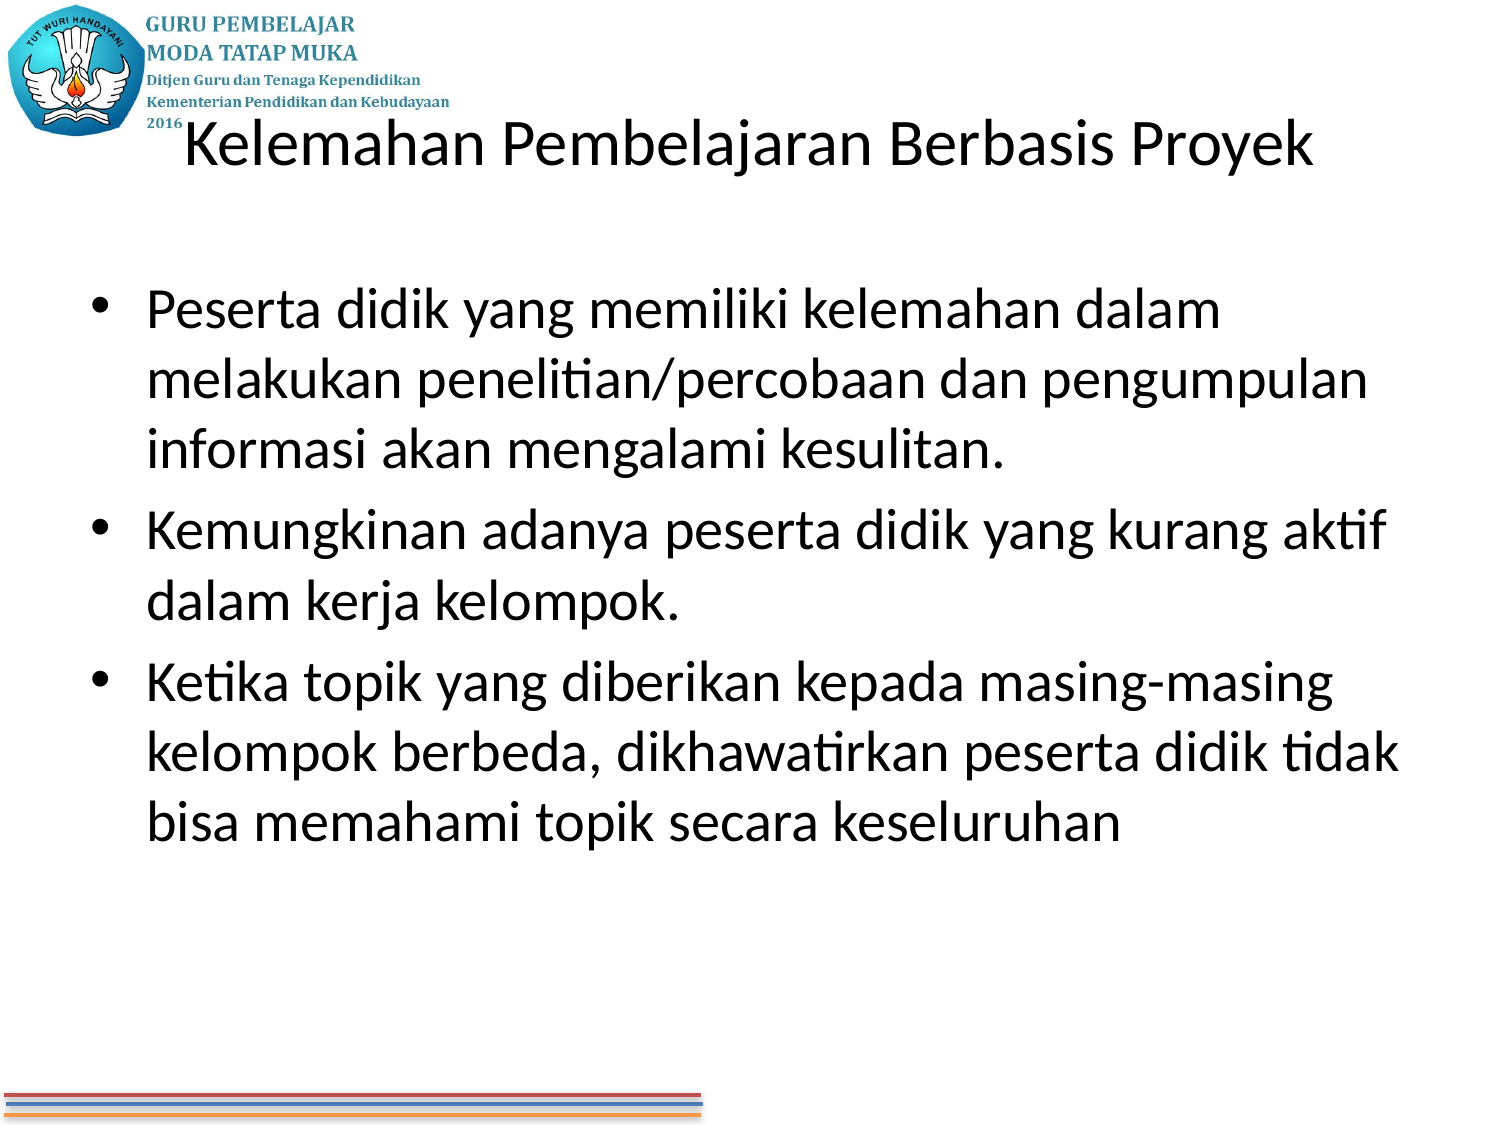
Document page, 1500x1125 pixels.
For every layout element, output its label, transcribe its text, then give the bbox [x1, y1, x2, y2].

picture [4, 0, 455, 139]
title Kelemahan Pembelajaran Berbasis Proyek [75, 45, 1425, 233]
list Peserta didik yang memiliki kelemahan dalam melakukan penelitian/percobaan dan pengumpulan informasi akan mengalami kesulitan. Kemungkinan adanya peserta didik yang kurang aktif dalam kerja kelompok. Ketika topik yang diberikan kepada masing-masing kelompok berbeda, dikhawatirkan peserta didik tidak bisa memahami topik secara keseluruhan [75, 262, 1425, 1005]
